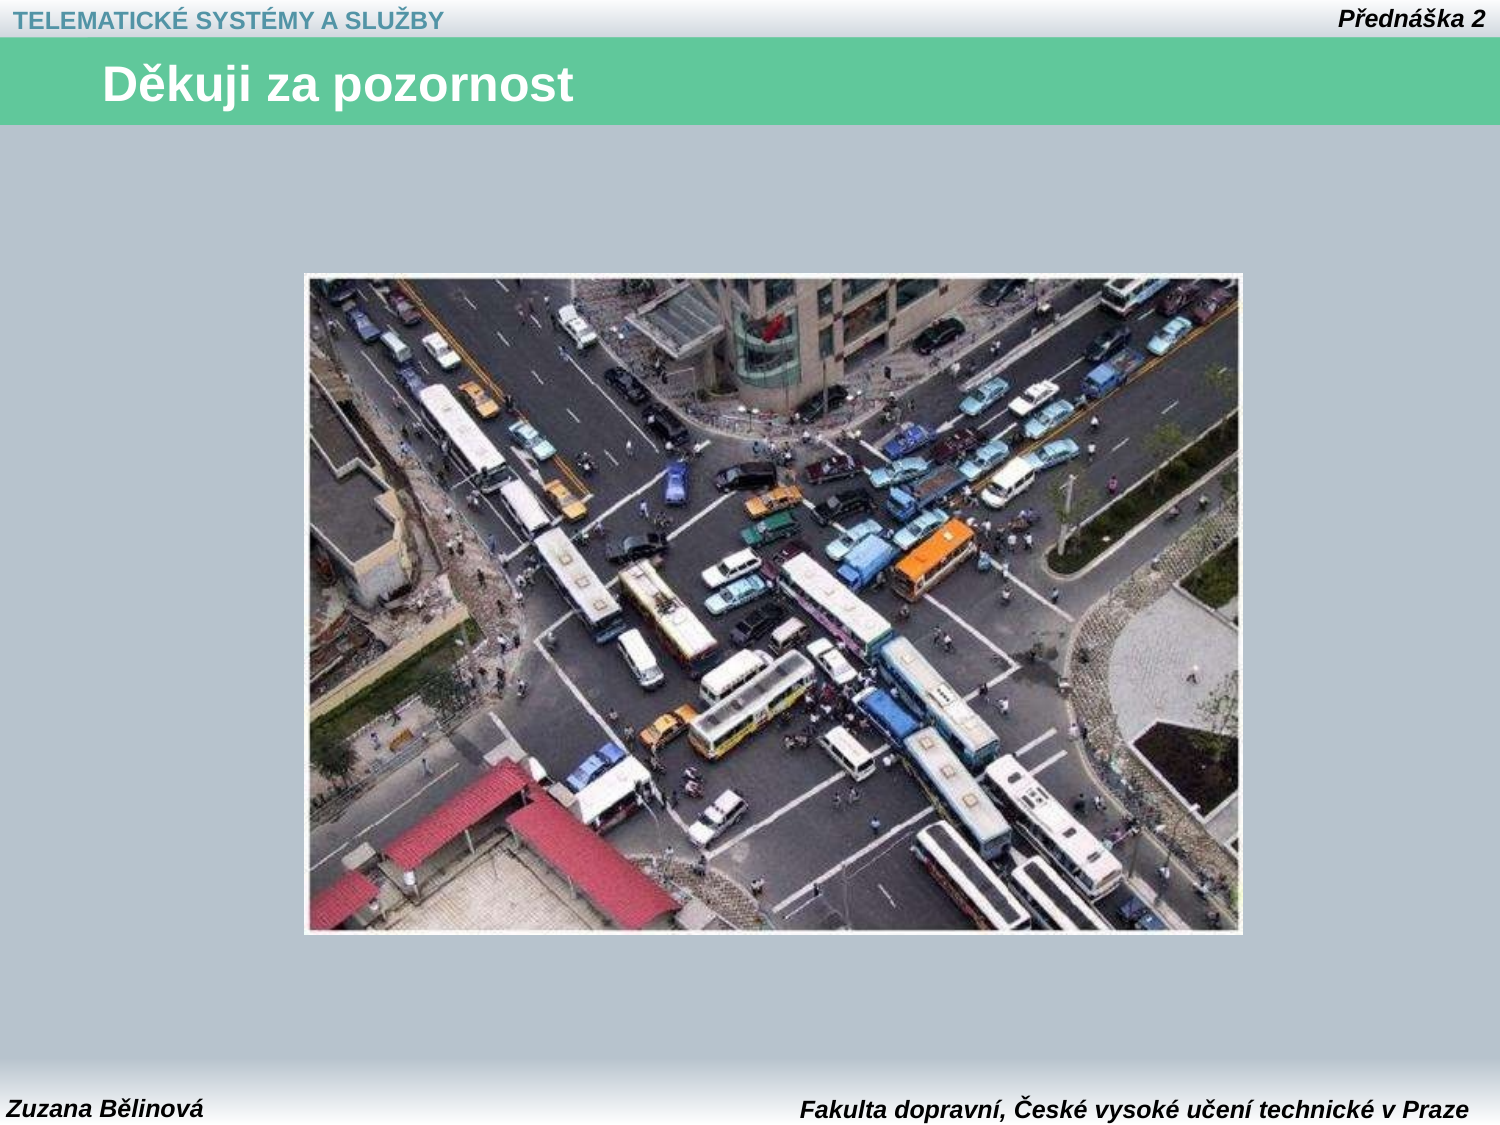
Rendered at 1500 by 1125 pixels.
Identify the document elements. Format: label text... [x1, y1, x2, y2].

title Děkuji za pozornost [87, 37, 1500, 126]
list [304, 273, 1243, 935]
